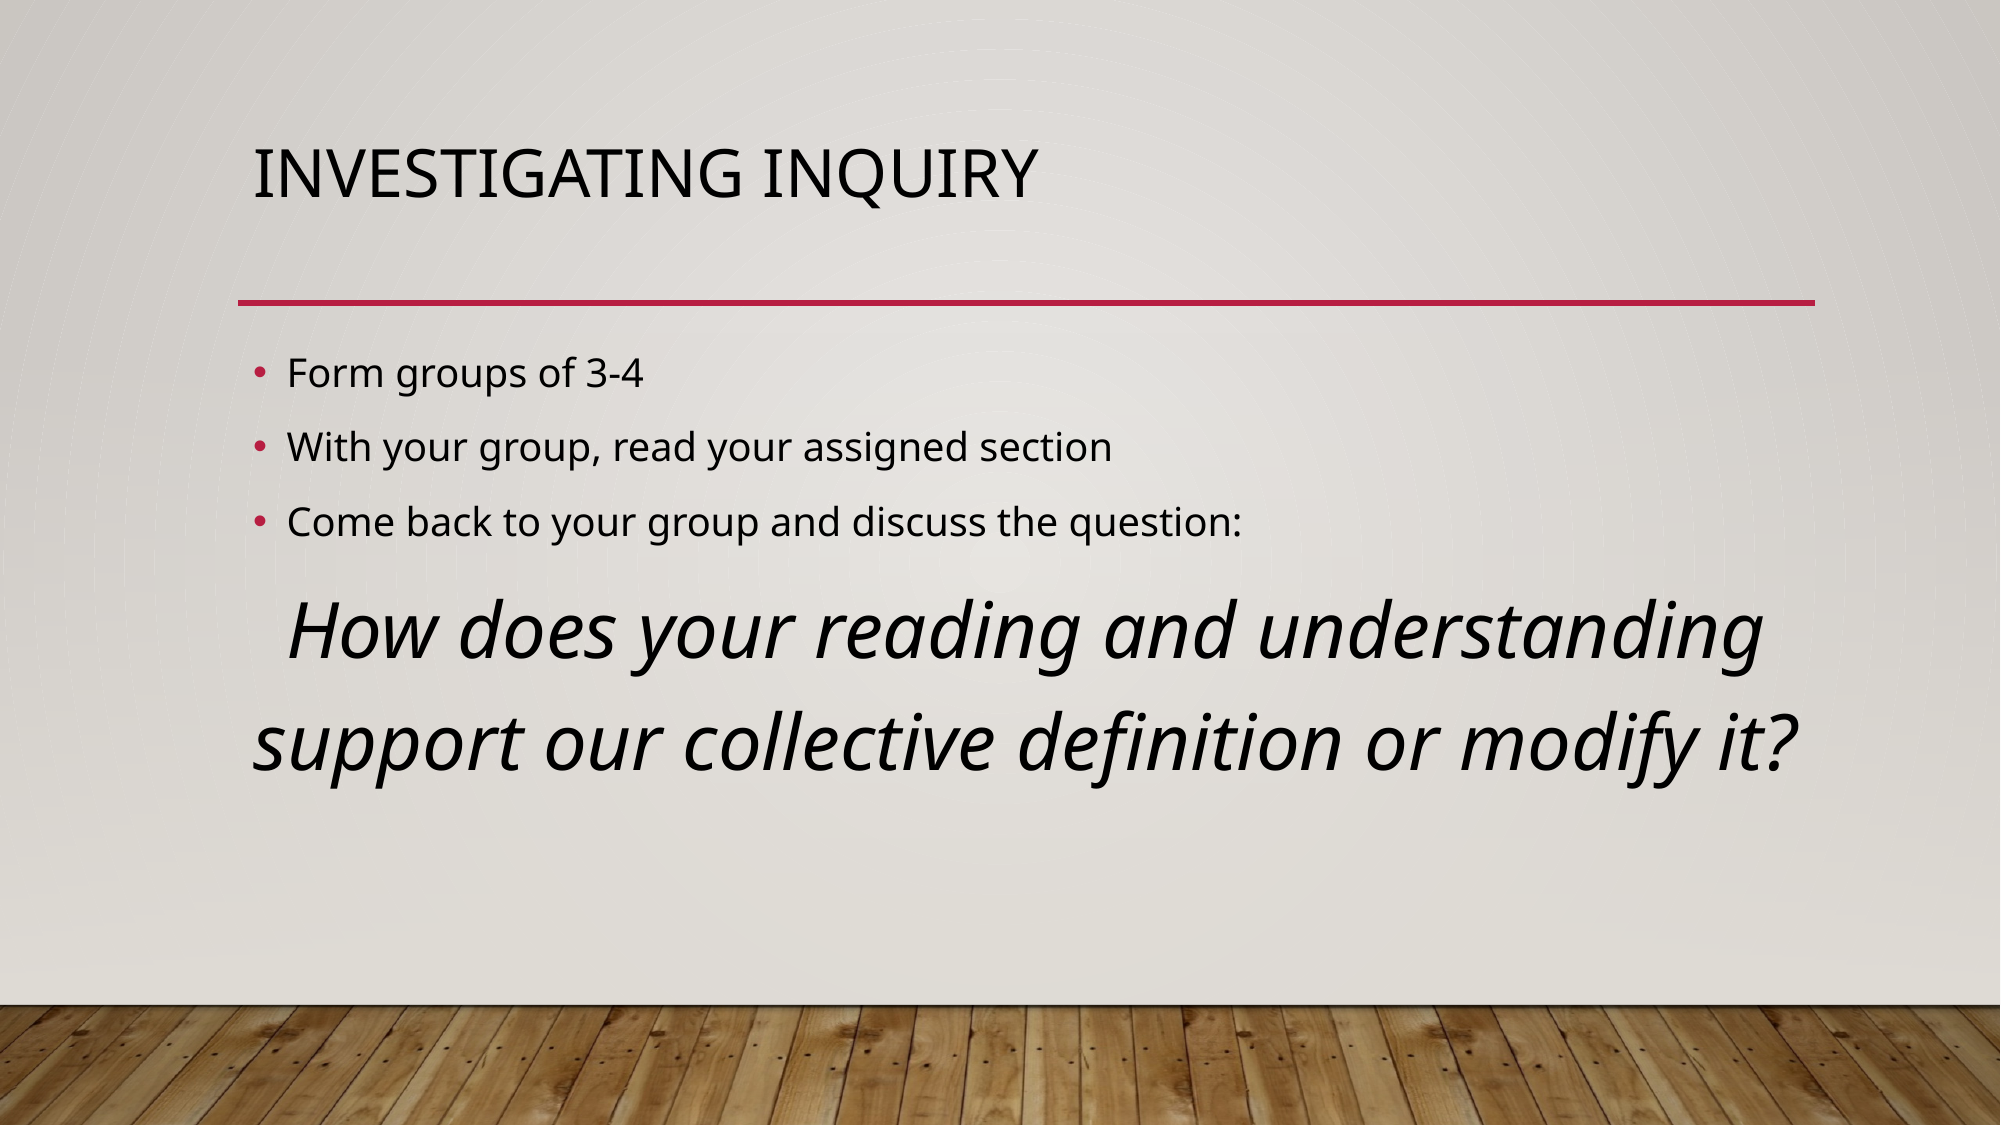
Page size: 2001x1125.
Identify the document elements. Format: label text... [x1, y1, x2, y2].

list Form groups of 3-4 With your group, read your assigned section Come back to your group and discuss the question: How does your reading and understanding support our collective definition or modify it? [238, 330, 1814, 897]
picture [0, 1005, 2000, 1125]
title Investigating Inquiry [238, 131, 1814, 305]
